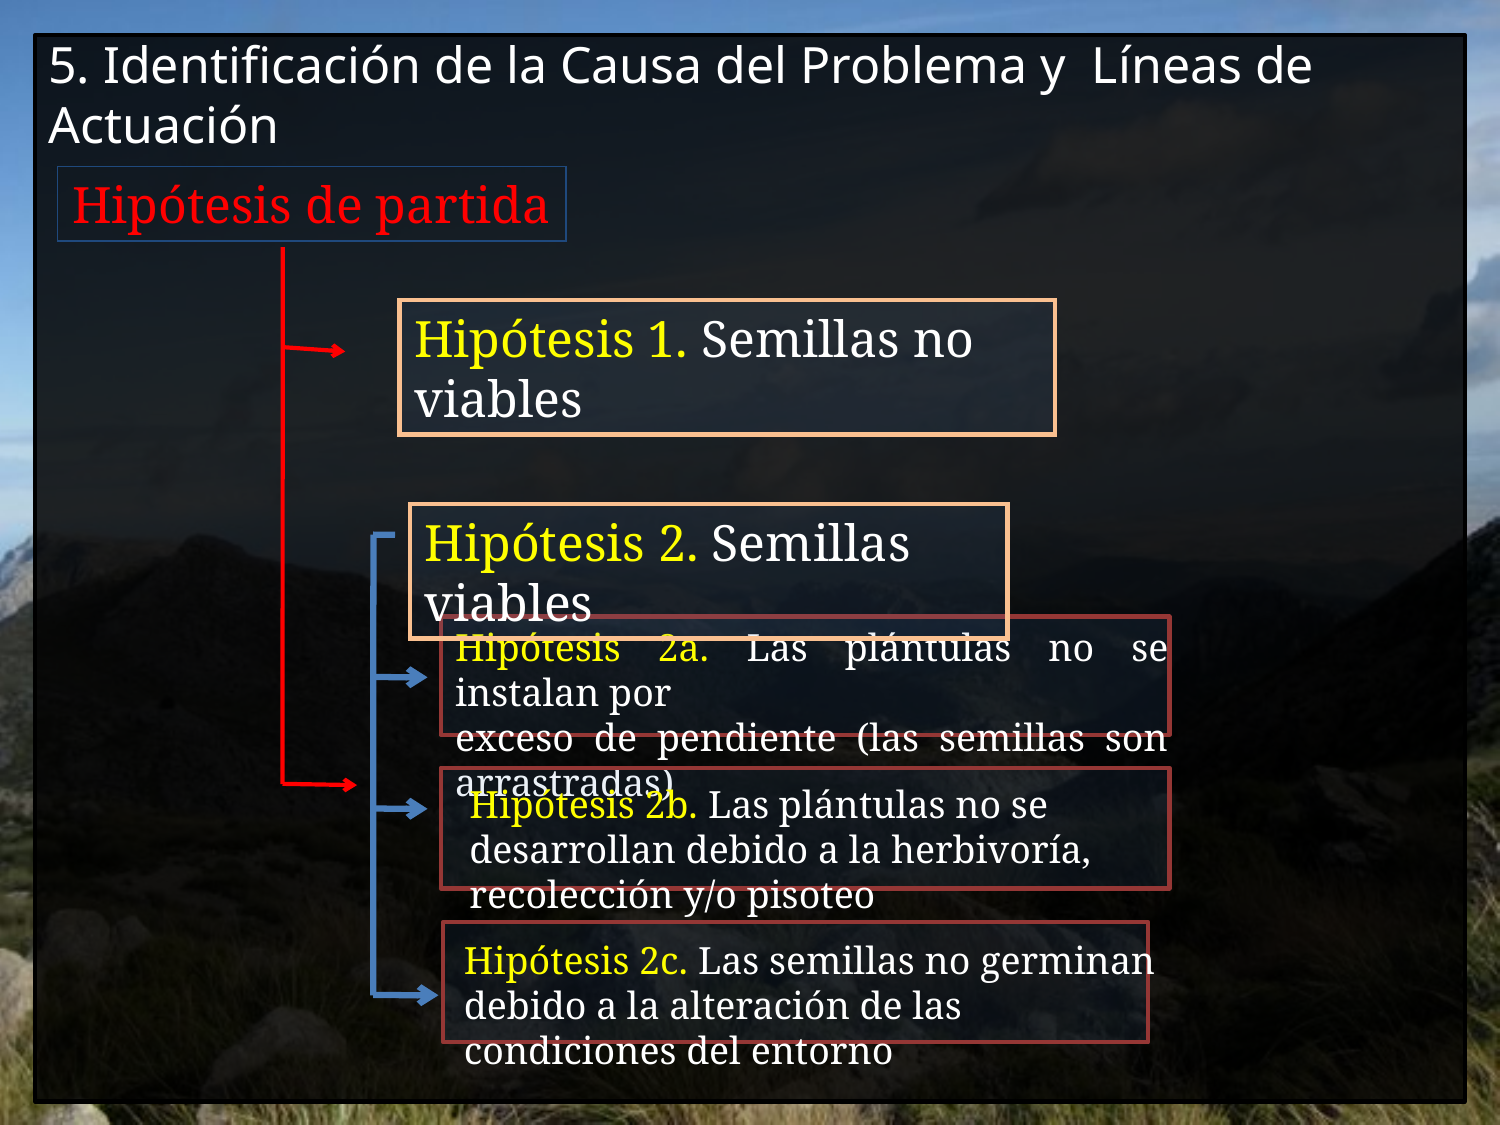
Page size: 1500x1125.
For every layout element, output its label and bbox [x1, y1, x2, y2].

picture [0, 0, 1500, 1125]
text_box [99, 166, 1214, 1043]
